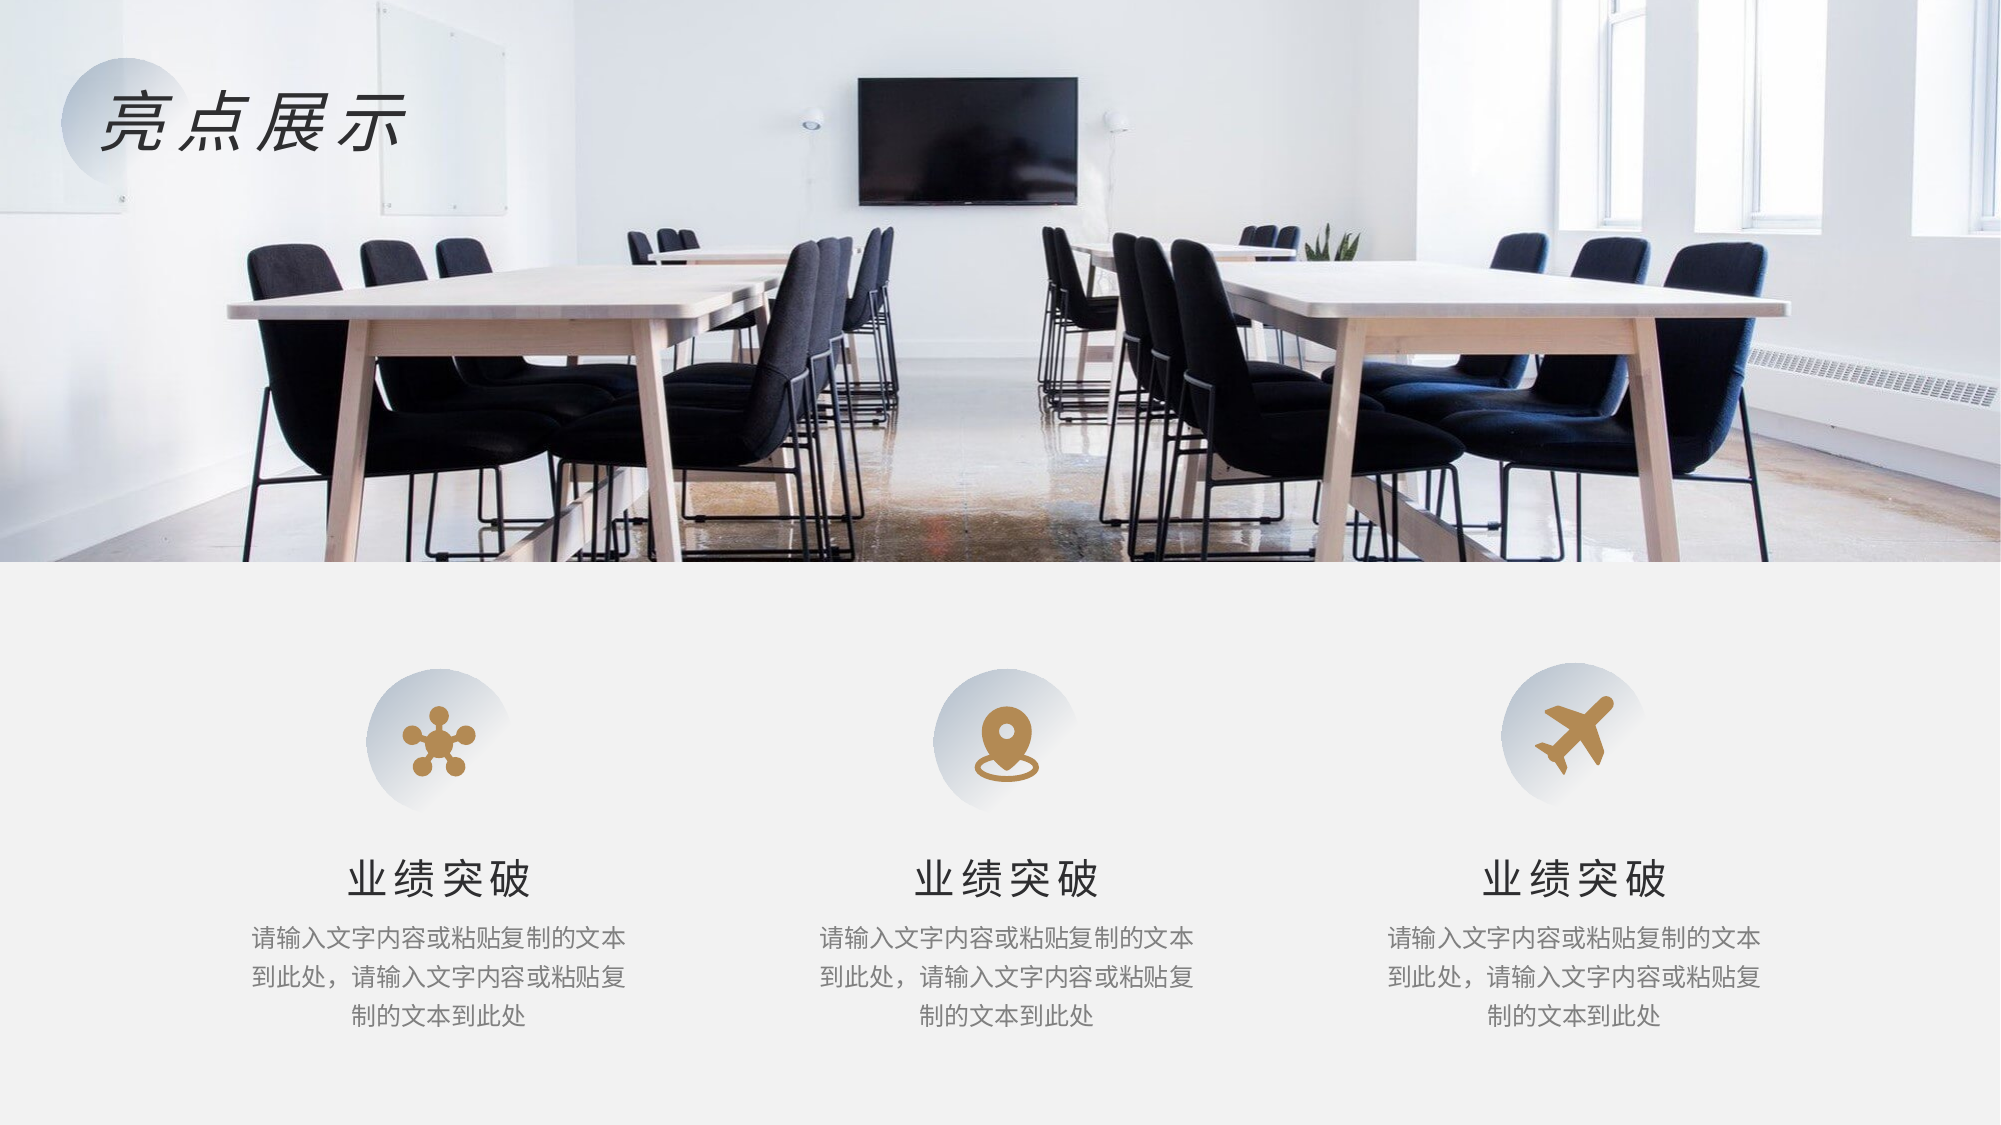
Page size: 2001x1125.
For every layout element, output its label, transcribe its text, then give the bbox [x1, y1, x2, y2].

text_box [0, 0, 2000, 562]
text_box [1370, 662, 1779, 1040]
text_box [60, 73, 175, 189]
text_box 亮点展示 [82, 72, 553, 168]
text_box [235, 668, 643, 1040]
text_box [802, 668, 1211, 1040]
text_box [83, 56, 170, 72]
